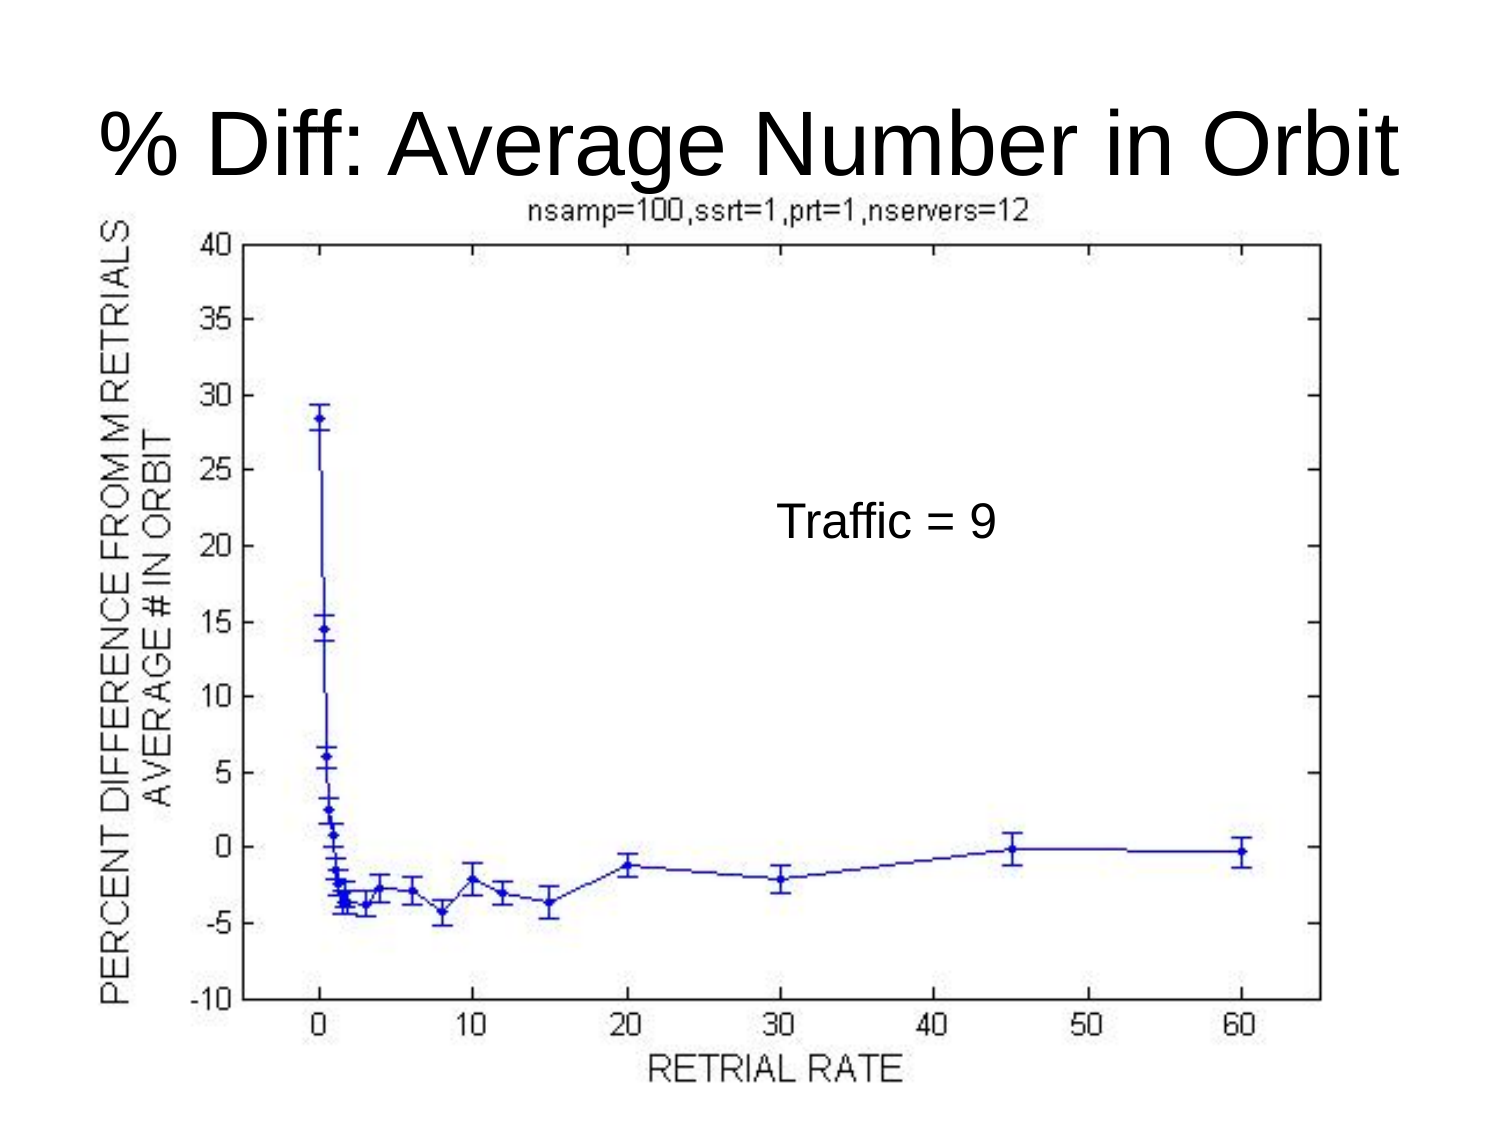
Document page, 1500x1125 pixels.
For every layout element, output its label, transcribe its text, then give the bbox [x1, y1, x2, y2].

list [62, 174, 1452, 1101]
title % Diff: Average Number in Orbit [74, 44, 1426, 173]
